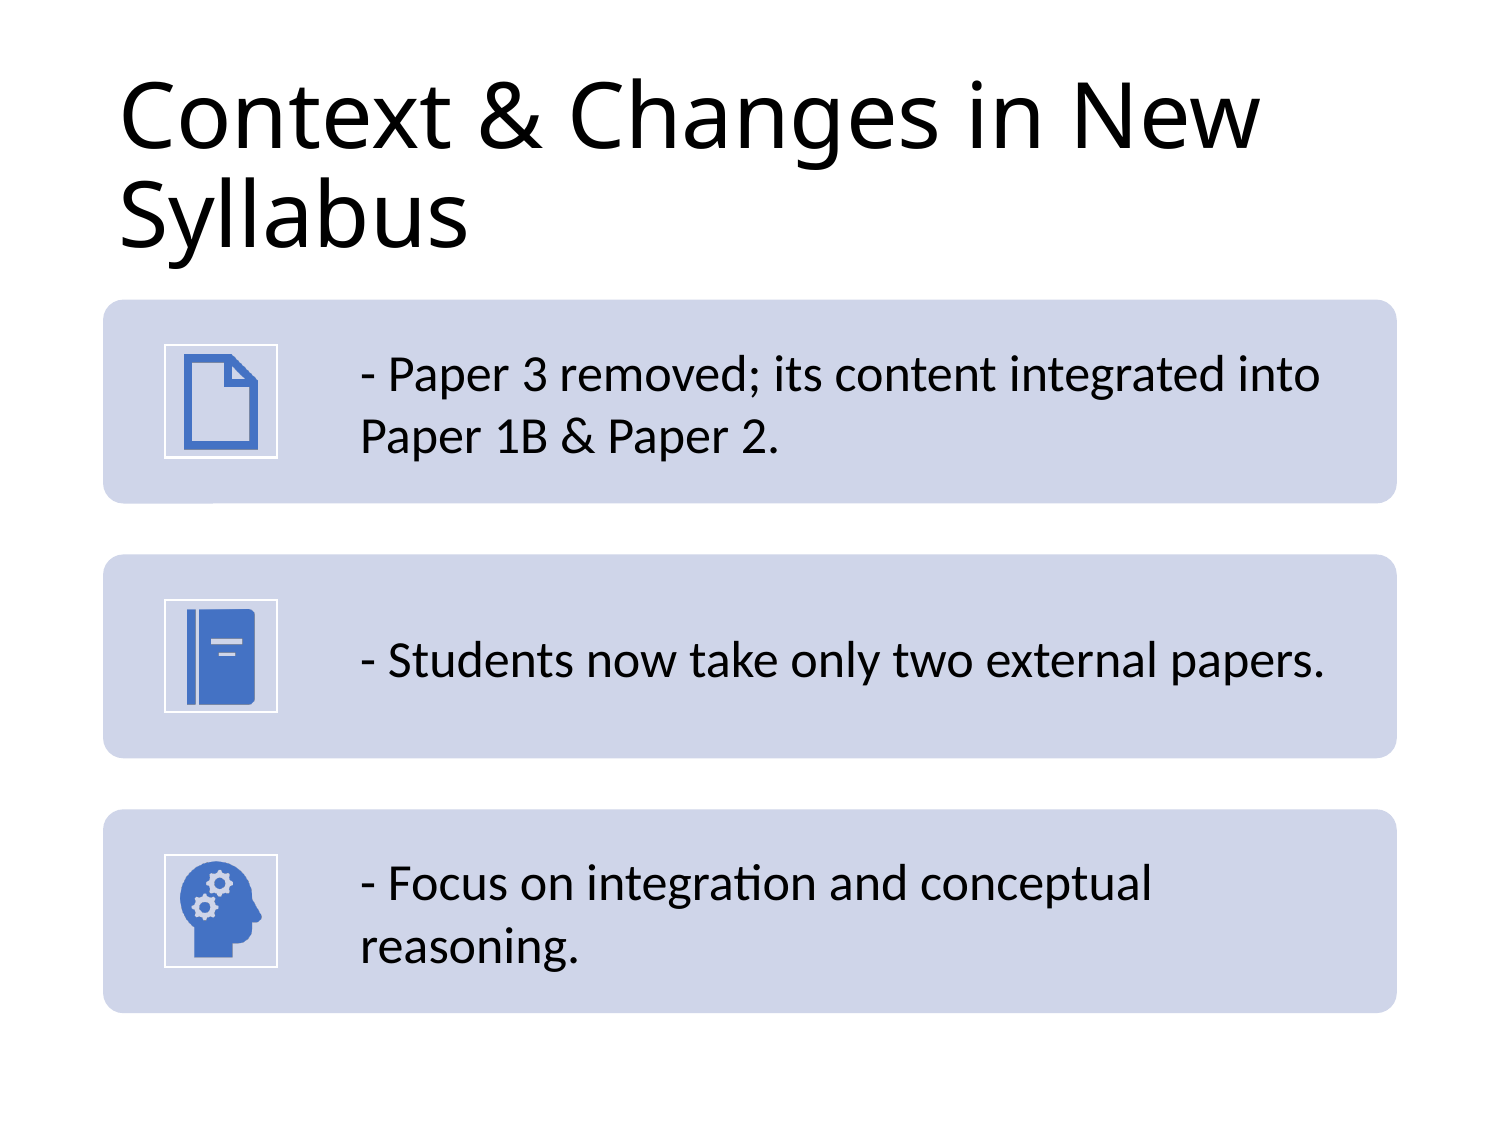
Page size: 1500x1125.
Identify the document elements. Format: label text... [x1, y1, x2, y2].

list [103, 299, 1397, 1014]
title Context & Changes in New Syllabus [103, 59, 1397, 278]
